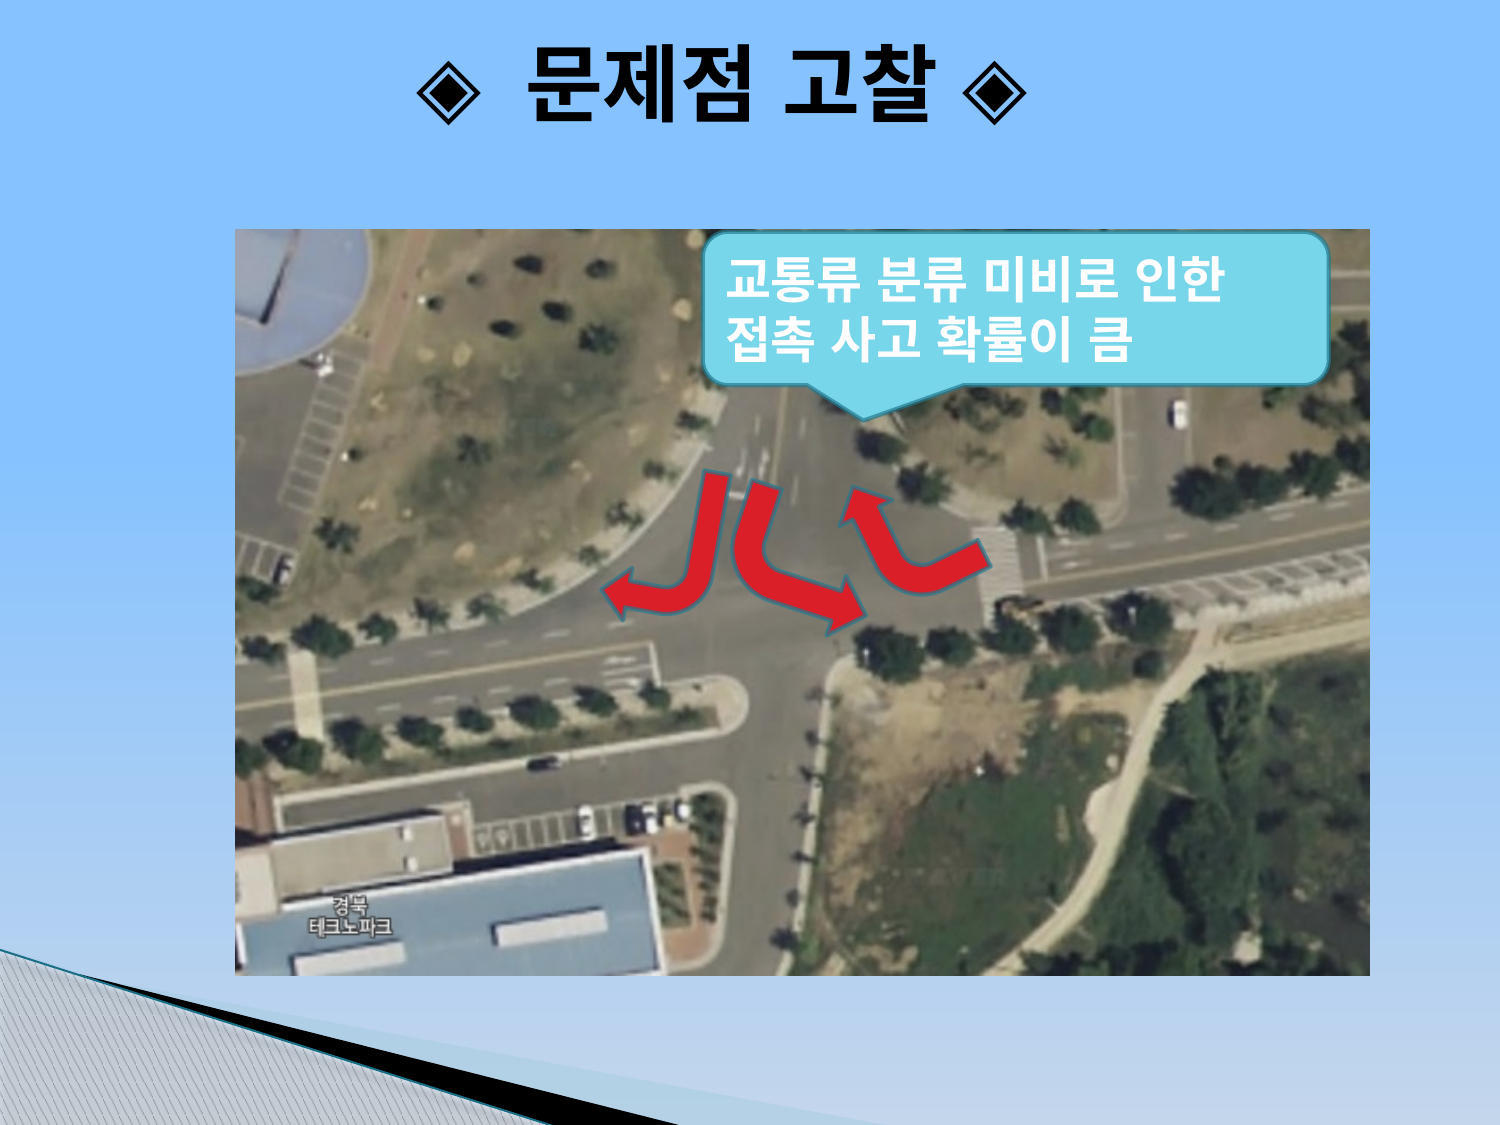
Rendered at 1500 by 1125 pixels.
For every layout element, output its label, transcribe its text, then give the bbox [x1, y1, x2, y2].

title ◈ 문제점 고찰 ◈ [46, 23, 1397, 141]
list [235, 228, 1370, 977]
